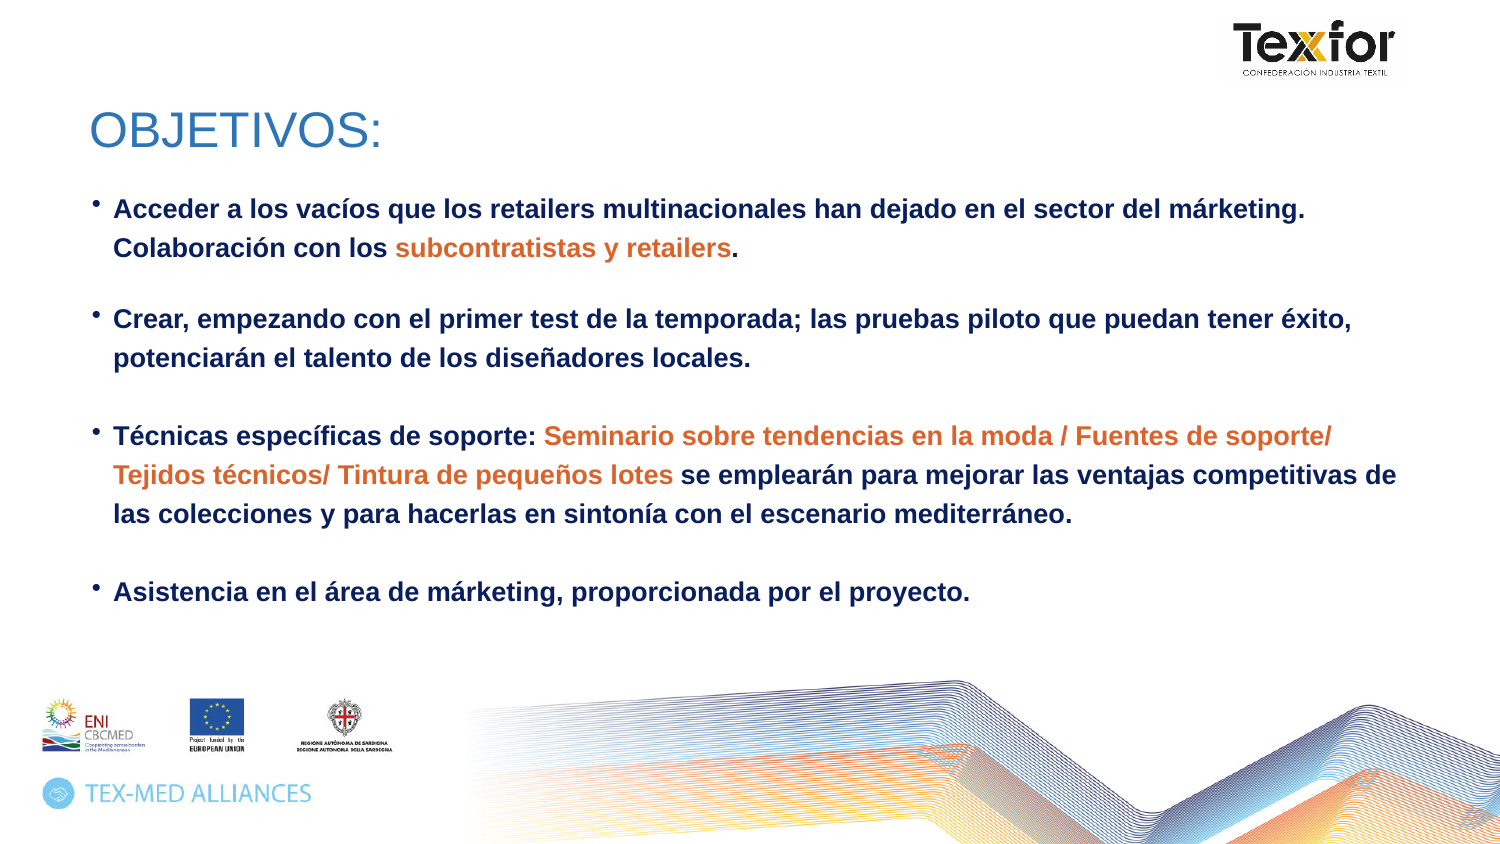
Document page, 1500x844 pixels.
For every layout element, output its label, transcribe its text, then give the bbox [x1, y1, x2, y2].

text_box OBJETIVOS: [83, 92, 1316, 164]
text_box Acceder a los vacíos que los retailers multinacionales han dejado en el sector del márketing. Colaboración con los subcontratistas y retailers. Crear, empezando con el primer test de la temporada; las pruebas piloto que puedan tener éxito, potenciarán el talento de los diseñadores locales. Técnicas específicas de soporte: Seminario sobre tendencias en la moda / Fuentes de soporte/ Tejidos técnicos/ Tintura de pequeños lotes se emplearán para mejorar las ventajas competitivas de las colecciones y para hacerlas en sintonía con el escenario mediterráneo. Asistencia en el área de márketing, proporcionada por el proyecto. [84, 177, 1416, 615]
picture [0, 0, 1500, 844]
